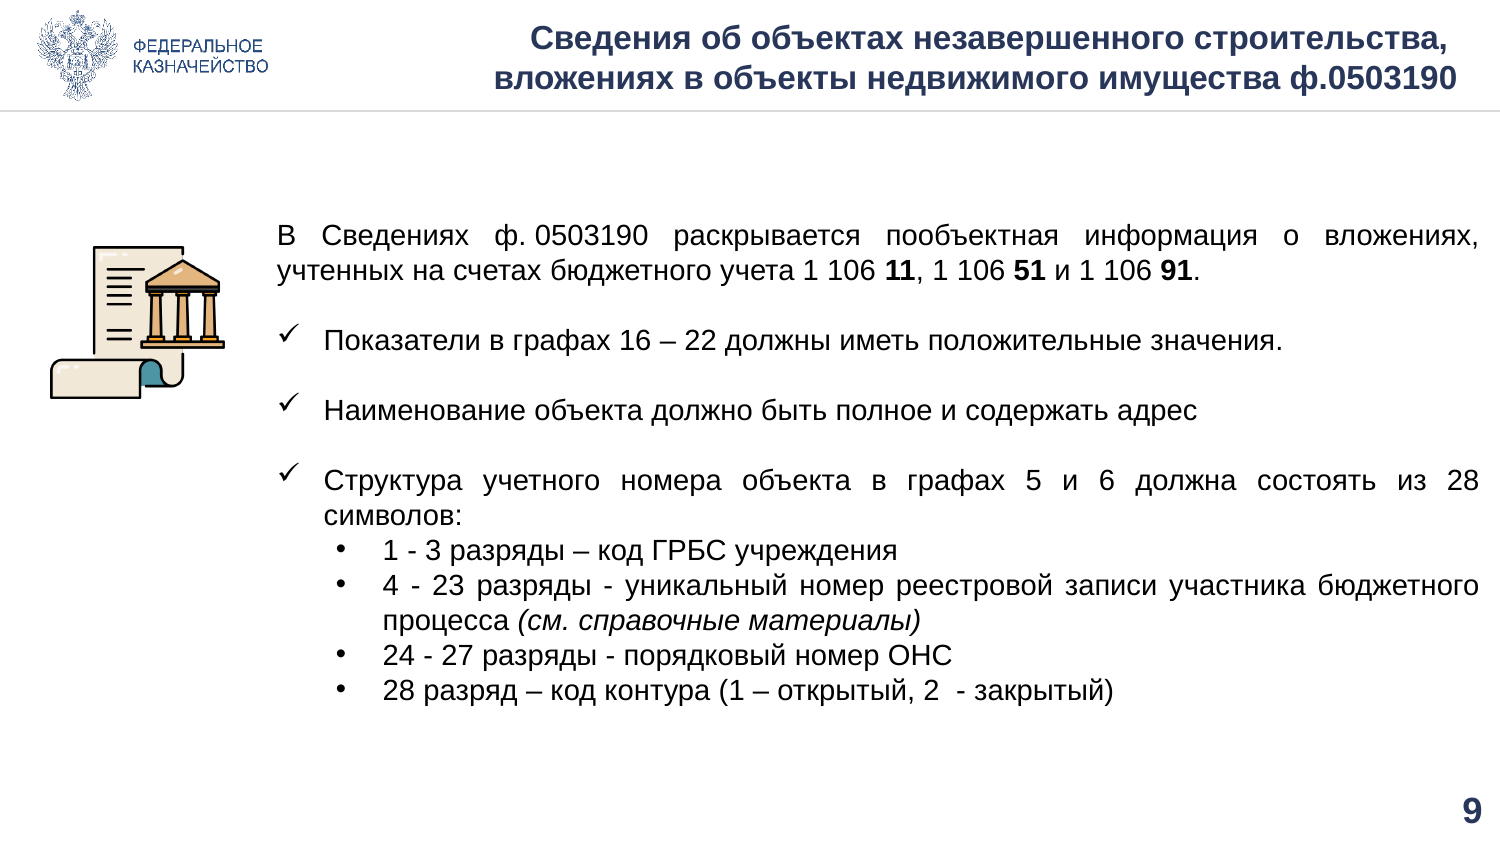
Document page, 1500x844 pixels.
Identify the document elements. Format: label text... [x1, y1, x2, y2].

text_box В Сведениях ф. 0503190 раскрывается пообъектная информация о вложениях, учтенных на счетах бюджетного учета 1 106 11, 1 106 51 и 1 106 91. Показатели в графах 16 – 22 должны иметь положительные значения. Наименование объекта должно быть полное и содержать адрес Структура учетного номера объекта в графах 5 и 6 должна состоять из 28 символов: 1 - 3 разряды – код ГРБС учреждения 4 - 23 разряды - уникальный номер реестровой записи участника бюджетного процесса (см. справочные материалы) 24 - 27 разряды - порядковый номер ОНС 28 разряд – код контура (1 – открытый, 2 - закрытый) [262, 209, 1496, 784]
text_box [50, 246, 226, 399]
title Сведения об объектах незавершенного строительства, вложениях в объекты недвижимого имущества ф.0503190 [150, 16, 1459, 97]
picture [37, 10, 268, 101]
slide_number 8 [1137, 786, 1483, 831]
